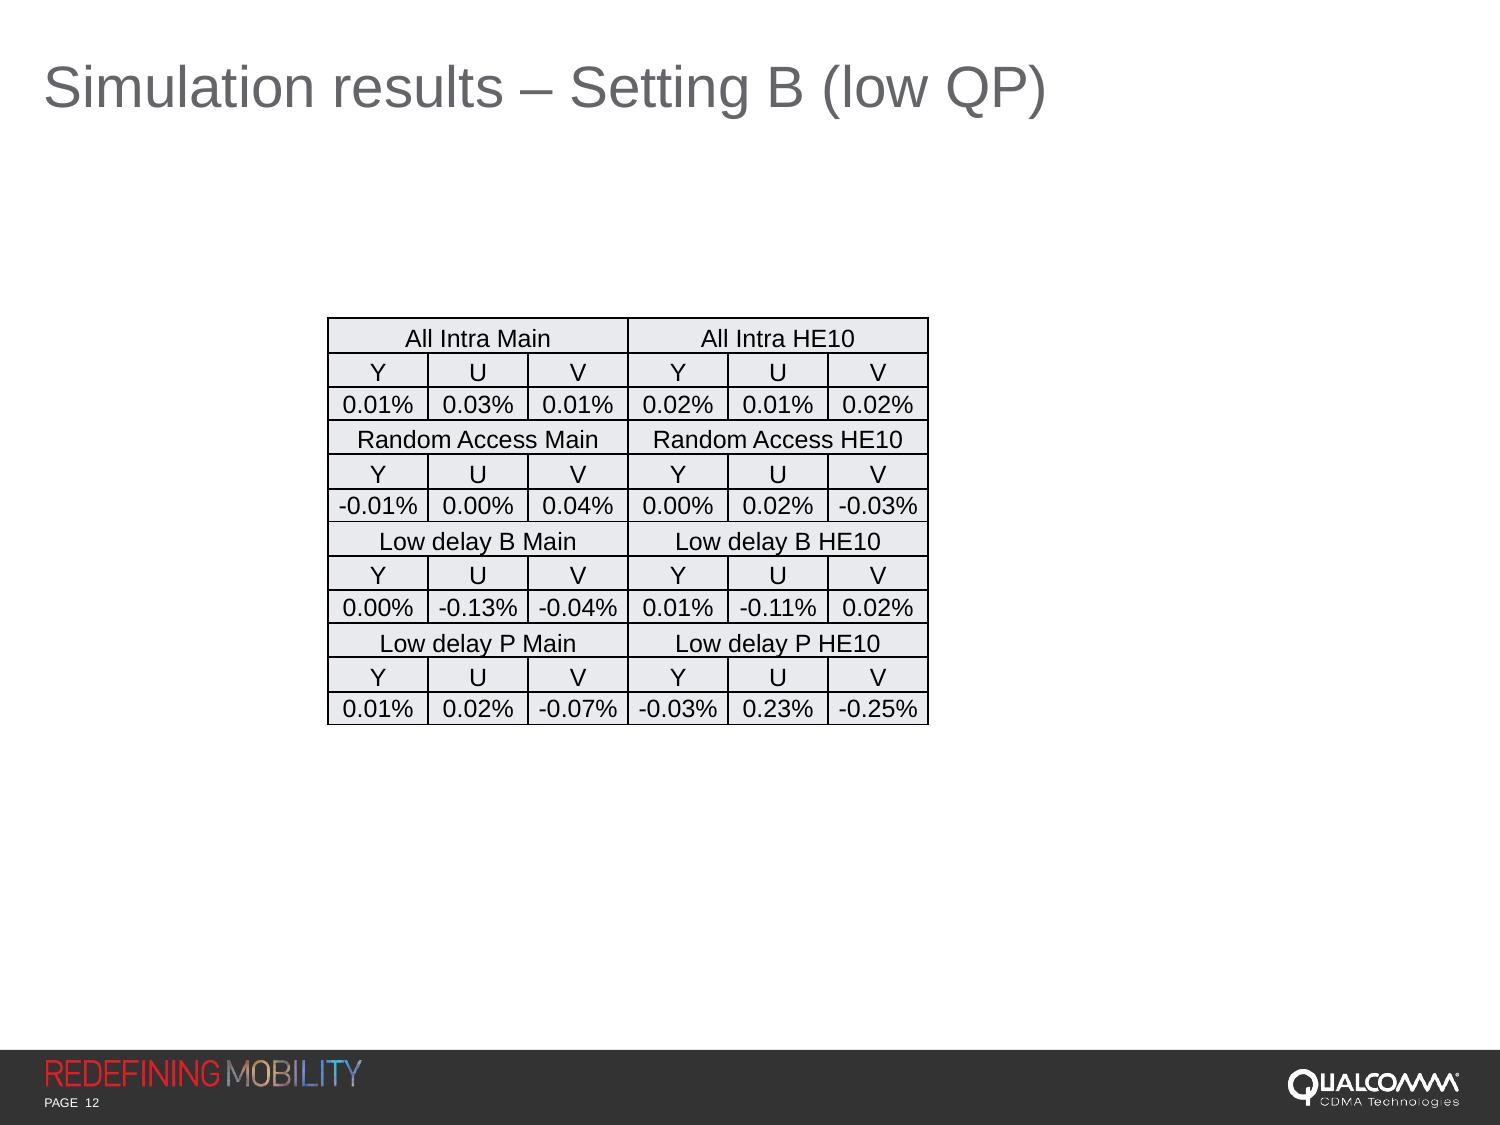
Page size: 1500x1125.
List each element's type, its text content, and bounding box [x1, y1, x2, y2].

table_cell V [529, 658, 627, 691]
table_cell U [729, 557, 827, 589]
table_cell V [529, 455, 627, 488]
table_cell Y [329, 557, 427, 589]
table_cell V [529, 354, 627, 386]
table_cell -0.04% [529, 591, 627, 622]
table_cell Y [329, 455, 427, 488]
table_cell -0.07% [529, 693, 627, 724]
table_cell Y [329, 658, 427, 691]
table_cell Random Access HE10 [629, 421, 927, 453]
table_cell -0.25% [829, 693, 927, 724]
table_cell V [829, 354, 927, 386]
table_cell V [829, 557, 927, 589]
table_cell -0.01% [329, 490, 427, 521]
table_cell Low delay B HE10 [629, 522, 927, 555]
table_cell 0.02% [729, 490, 827, 521]
table_cell Low delay B Main [329, 522, 627, 555]
table_cell 0.02% [829, 591, 927, 622]
table_cell 0.02% [429, 693, 527, 724]
table_cell Y [629, 557, 727, 589]
table_cell U [729, 455, 827, 488]
table_cell -0.03% [629, 693, 727, 724]
table_cell U [429, 455, 527, 488]
table_cell -0.13% [429, 591, 527, 622]
table_cell 0.00% [429, 490, 527, 521]
table_cell 0.02% [829, 388, 927, 419]
table_header All Intra HE10 [629, 319, 927, 352]
table_cell U [729, 354, 827, 386]
table_cell 0.01% [329, 693, 427, 724]
title Simulation results – Setting B (low QP) [28, 44, 1462, 138]
table_cell 0.03% [429, 388, 527, 419]
table_cell U [429, 658, 527, 691]
table_cell U [429, 557, 527, 589]
table_cell 0.04% [529, 490, 627, 521]
table_cell U [729, 658, 827, 691]
table_cell -0.03% [829, 490, 927, 521]
table_cell Y [629, 658, 727, 691]
table_cell U [429, 354, 527, 386]
table_cell 0.00% [329, 591, 427, 622]
table_cell Random Access Main [329, 421, 627, 453]
table_cell Low delay P HE10 [629, 624, 927, 656]
table_cell 0.02% [629, 388, 727, 419]
picture [30, 1048, 372, 1099]
table_cell 0.01% [529, 388, 627, 419]
picture [1278, 1058, 1478, 1114]
table_cell -0.11% [729, 591, 827, 622]
table_cell Y [329, 354, 427, 386]
table_cell 0.23% [729, 693, 827, 724]
table_cell 0.01% [629, 591, 727, 622]
table_cell 0.01% [329, 388, 427, 419]
table_cell V [529, 557, 627, 589]
table_cell 0.00% [629, 490, 727, 521]
table_cell Low delay P Main [329, 624, 627, 656]
table_cell V [829, 658, 927, 691]
table_header All Intra Main [329, 319, 627, 352]
table_cell 0.01% [729, 388, 827, 419]
table_cell Y [629, 354, 727, 386]
table_cell V [829, 455, 927, 488]
table_cell Y [629, 455, 727, 488]
